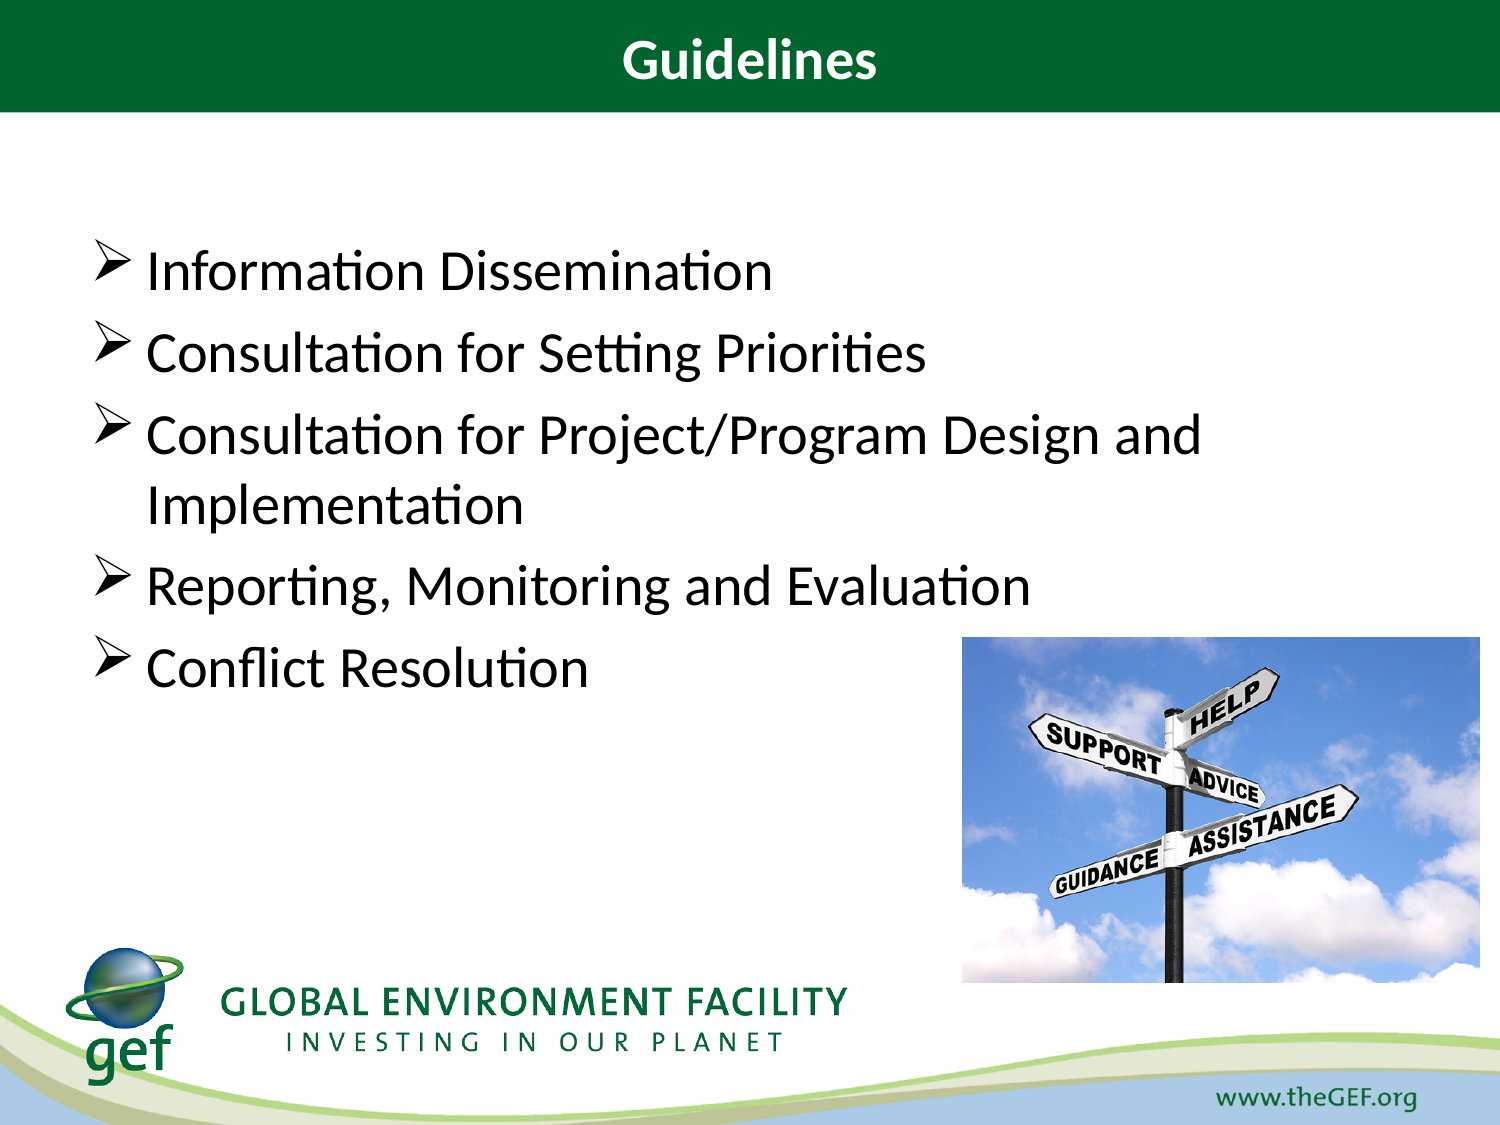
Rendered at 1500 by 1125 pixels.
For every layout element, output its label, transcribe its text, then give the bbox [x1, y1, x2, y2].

text_box Guidelines [0, 0, 1500, 113]
picture [0, 637, 1500, 1125]
list Information Dissemination Consultation for Setting Priorities Consultation for Project/Program Design and Implementation Reporting, Monitoring and Evaluation Conflict Resolution [75, 224, 1425, 968]
